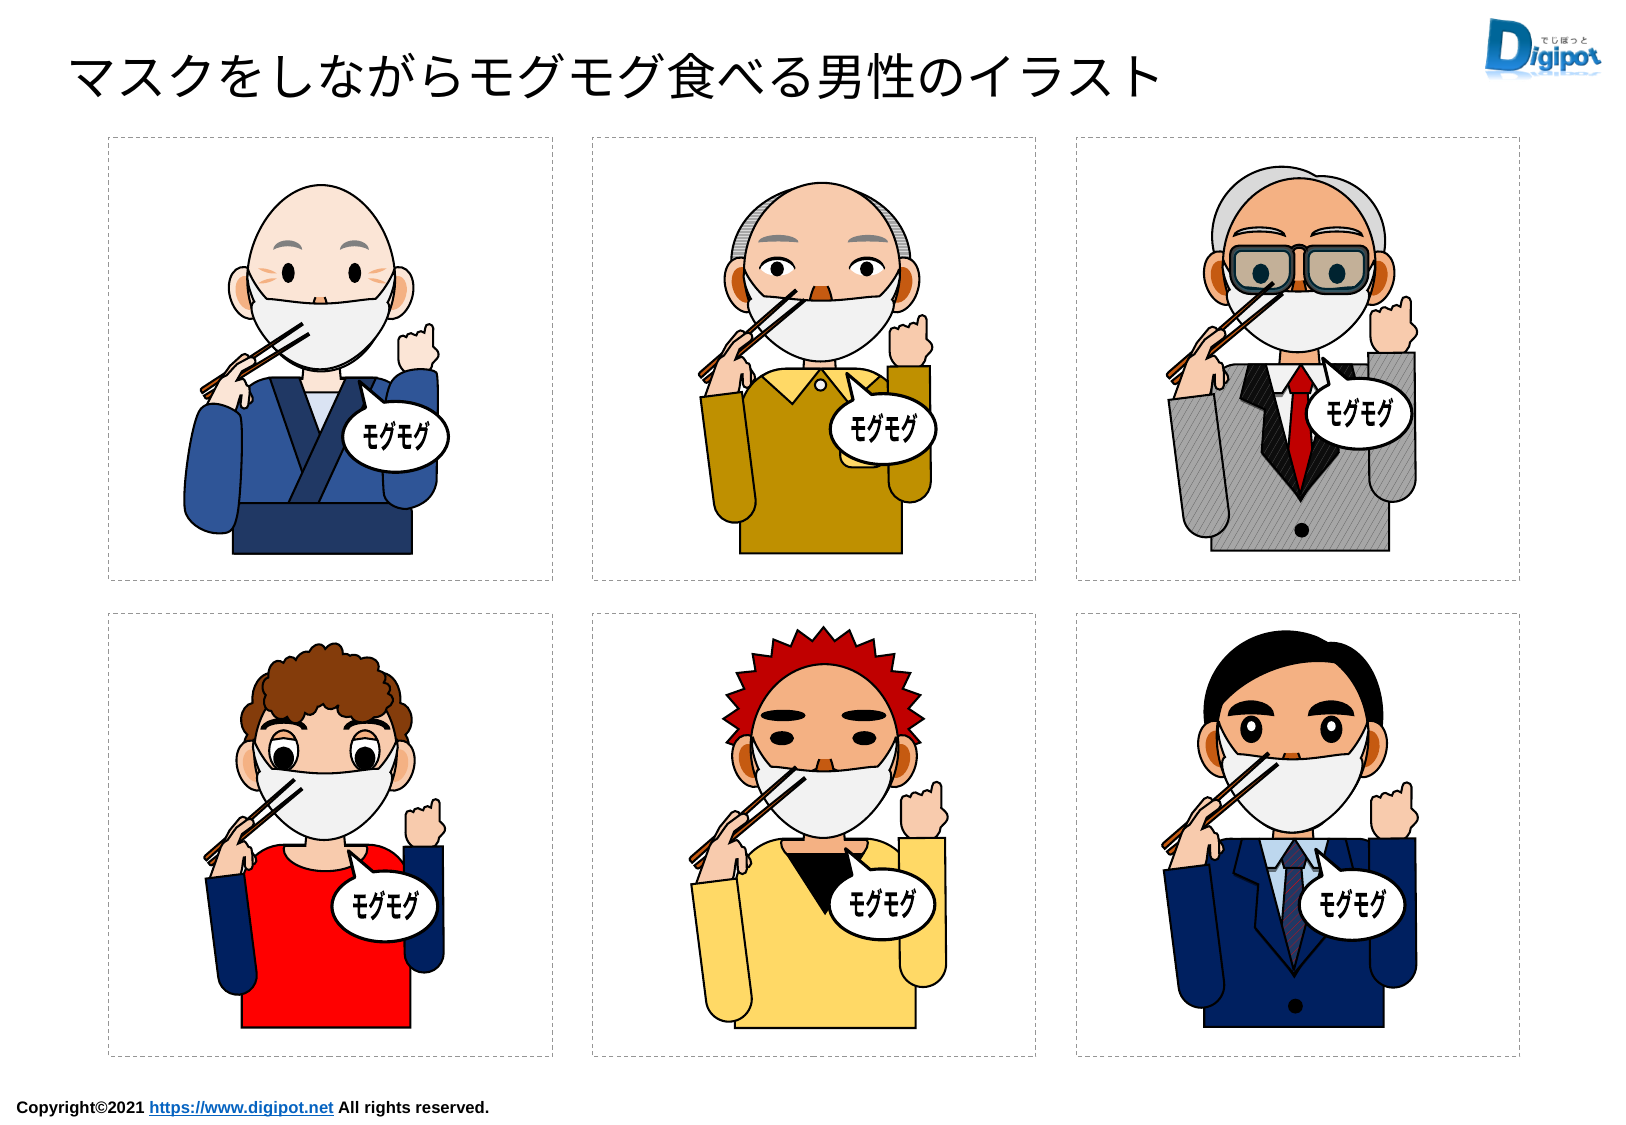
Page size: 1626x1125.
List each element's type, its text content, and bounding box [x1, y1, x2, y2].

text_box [1154, 166, 1421, 551]
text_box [1160, 631, 1430, 1027]
text_box マスクをしながらモグモグ食べる男性のイラスト [51, 38, 1181, 113]
picture [1485, 18, 1602, 82]
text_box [687, 627, 960, 1028]
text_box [697, 182, 943, 554]
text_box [202, 643, 455, 1028]
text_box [179, 185, 449, 554]
